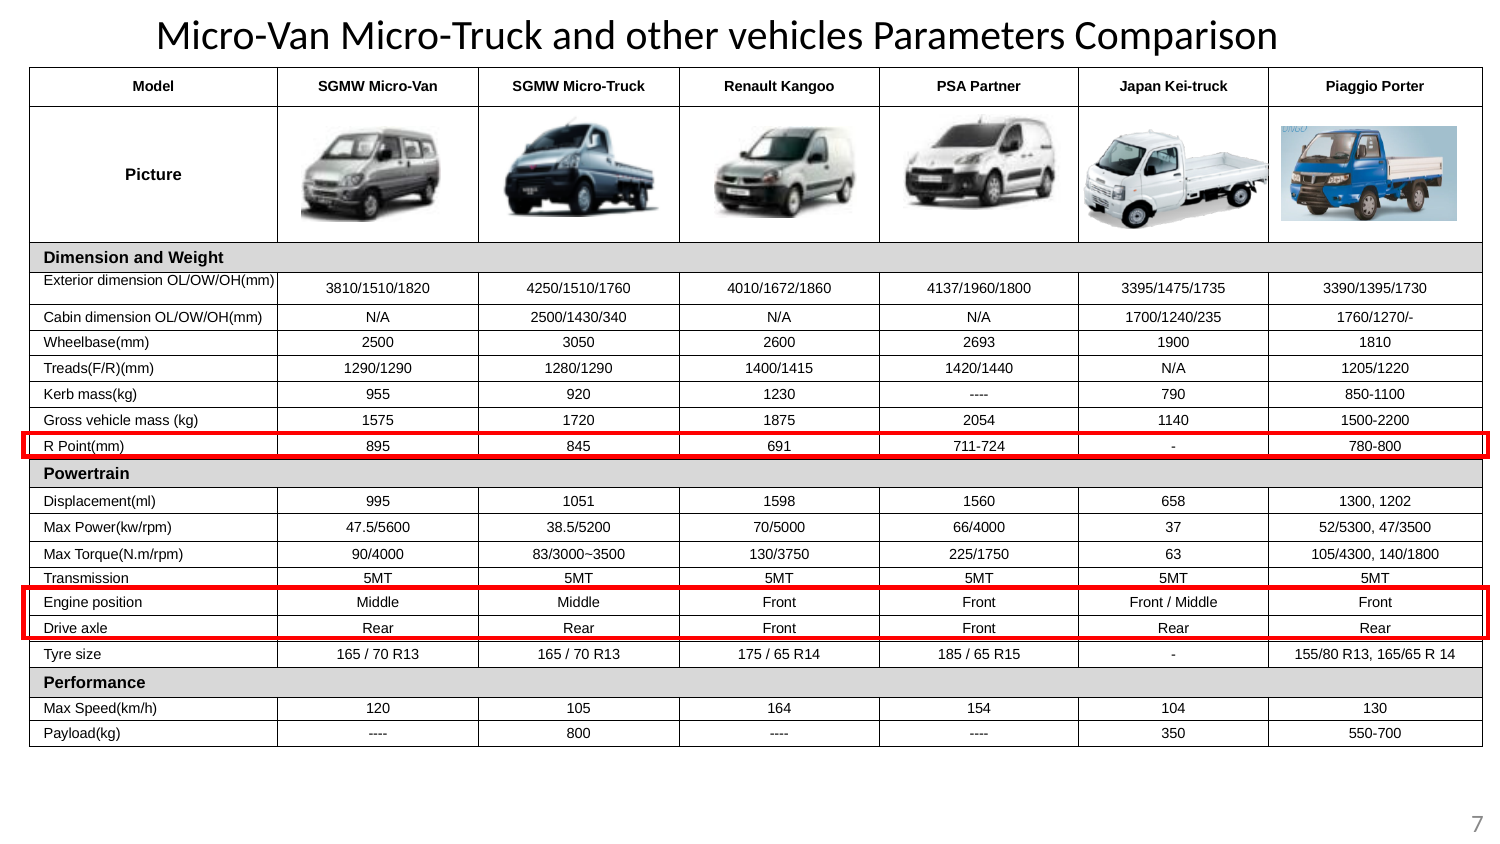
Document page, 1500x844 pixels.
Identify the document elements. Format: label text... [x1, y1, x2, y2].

table_cell 1700/1240/235 [1079, 305, 1268, 330]
table_cell 350 [1079, 721, 1268, 746]
table_cell 1400/1415 [680, 356, 879, 381]
table_cell 1300, 1202 [1269, 488, 1482, 513]
table_cell 90/4000 [278, 542, 478, 567]
table_header Japan Kei-truck [1079, 68, 1268, 106]
table_cell Treads(F/R)(mm) [30, 356, 277, 381]
picture [1080, 126, 1270, 229]
table_cell 130 [1269, 698, 1482, 720]
table_cell 164 [680, 698, 879, 720]
table_cell 4010/1672/1860 [680, 273, 879, 304]
table_header Model [30, 68, 277, 106]
table_cell Performance [30, 668, 1482, 697]
table_cell 155/80 R13, 165/65 R 14 [1269, 642, 1482, 667]
table_cell 2693 [880, 331, 1078, 355]
table_cell [1079, 236, 1268, 242]
text_box [23, 587, 1489, 638]
table_cell 185 / 65 R15 [880, 642, 1078, 667]
table_cell 1420/1440 [880, 356, 1078, 381]
table_cell 1560 [880, 488, 1078, 513]
table_cell 955 [278, 382, 478, 407]
table_cell Tyre size [30, 642, 277, 667]
table_header Renault Kangoo [680, 68, 879, 106]
table_cell 225/1750 [880, 542, 1078, 567]
table_cell 3810/1510/1820 [278, 273, 478, 304]
table_cell 1140 [1079, 408, 1268, 433]
table_cell 5MT [278, 568, 478, 587]
table_cell 63 [1079, 542, 1268, 567]
table_cell 1598 [680, 488, 879, 513]
table_cell 1290/1290 [278, 356, 478, 381]
table_cell 1875 [680, 408, 879, 433]
table_cell 2054 [880, 408, 1078, 433]
table_cell Powertrain [30, 460, 1482, 487]
table_cell 1205/1220 [1269, 356, 1482, 381]
table_header Piaggio Porter [1269, 68, 1482, 106]
table_cell 1230 [680, 382, 879, 407]
table_cell 3395/1475/1735 [1079, 273, 1268, 304]
table_cell 3390/1395/1730 [1269, 273, 1482, 304]
table_cell 175 / 65 R14 [680, 642, 879, 667]
table_cell 1575 [278, 408, 478, 433]
table_cell 5MT [880, 568, 1078, 587]
table_cell 154 [880, 698, 1078, 720]
table_cell [1079, 107, 1268, 125]
table_cell N/A [278, 305, 478, 330]
table_cell Max Power(kw/rpm) [30, 514, 277, 541]
text_box [23, 433, 1489, 457]
table_cell 850-1100 [1269, 382, 1482, 407]
table_cell ---- [680, 721, 879, 746]
table_cell ---- [880, 721, 1078, 746]
table_cell 800 [479, 721, 679, 746]
table_cell [479, 107, 679, 242]
table_cell Cabin dimension OL/OW/OH(mm) [30, 305, 277, 330]
table_header SGMW Micro-Truck [479, 68, 679, 106]
table_cell [880, 107, 1078, 242]
table_cell 1500-2200 [1269, 408, 1482, 433]
table_cell 38.5/5200 [479, 514, 679, 541]
table_cell ---- [278, 721, 478, 746]
picture [300, 126, 441, 223]
table_cell N/A [880, 305, 1078, 330]
table_cell 790 [1079, 382, 1268, 407]
table_cell [1269, 107, 1482, 242]
table_cell 4137/1960/1800 [880, 273, 1078, 304]
table_cell 5MT [479, 568, 679, 587]
text_box 7 [1442, 802, 1499, 843]
table_cell 5MT [680, 568, 879, 587]
picture [714, 126, 857, 218]
picture [903, 114, 1062, 210]
table_cell Gross vehicle mass (kg) [30, 408, 277, 433]
table_cell 2600 [680, 331, 879, 355]
table_cell Dimension and Weight [30, 243, 1482, 272]
table_cell Displacement(ml) [30, 488, 277, 513]
table_cell Max Speed(km/h) [30, 698, 277, 720]
table_cell 2500/1430/340 [479, 305, 679, 330]
table_cell 130/3750 [680, 542, 879, 567]
table_cell 1280/1290 [479, 356, 679, 381]
table_cell 165 / 70 R13 [479, 642, 679, 667]
picture [1281, 126, 1458, 222]
table_cell Wheelbase(mm) [30, 331, 277, 355]
table_cell Picture [30, 107, 277, 242]
table_cell 105 [479, 698, 679, 720]
table_cell 52/5300, 47/3500 [1269, 514, 1482, 541]
table_cell Payload(kg) [30, 721, 277, 746]
table_cell Exterior dimension OL/OW/OH(mm) [30, 273, 277, 304]
table_cell 1720 [479, 408, 679, 433]
table_cell 105/4300, 140/1800 [1269, 542, 1482, 567]
table_cell 1900 [1079, 331, 1268, 355]
table_cell 1051 [479, 488, 679, 513]
table_cell N/A [680, 305, 879, 330]
table_cell 4250/1510/1760 [479, 273, 679, 304]
table_cell 70/5000 [680, 514, 879, 541]
table_cell 1810 [1269, 331, 1482, 355]
table_cell 165 / 70 R13 [278, 642, 478, 667]
table_header SGMW Micro-Van [278, 68, 478, 106]
table_cell 658 [1079, 488, 1268, 513]
table_cell Kerb mass(kg) [30, 382, 277, 407]
text_box Micro-Van Micro-Truck and other vehicles Parameters Comparison [0, 0, 1436, 65]
picture [501, 114, 667, 218]
table_cell 920 [479, 382, 679, 407]
table_cell Transmission [30, 568, 277, 587]
table_header PSA Partner [880, 68, 1078, 106]
table_cell 120 [278, 698, 478, 720]
table_cell [680, 107, 879, 242]
table_cell 104 [1079, 698, 1268, 720]
table_cell 550-700 [1269, 721, 1482, 746]
table_cell 47.5/5600 [278, 514, 478, 541]
table_cell 5MT [1079, 568, 1268, 587]
table_cell 66/4000 [880, 514, 1078, 541]
table_cell 83/3000~3500 [479, 542, 679, 567]
table_cell 995 [278, 488, 478, 513]
table_cell 37 [1079, 514, 1268, 541]
table_cell 3050 [479, 331, 679, 355]
table_cell Max Torque(N.m/rpm) [30, 542, 277, 567]
table_cell N/A [1079, 356, 1268, 381]
table_cell - [1079, 642, 1268, 667]
table_cell 5MT [1269, 568, 1482, 587]
table_cell ---- [880, 382, 1078, 407]
table_cell 2500 [278, 331, 478, 355]
table_cell [278, 107, 478, 242]
table_cell 1760/1270/- [1269, 305, 1482, 330]
